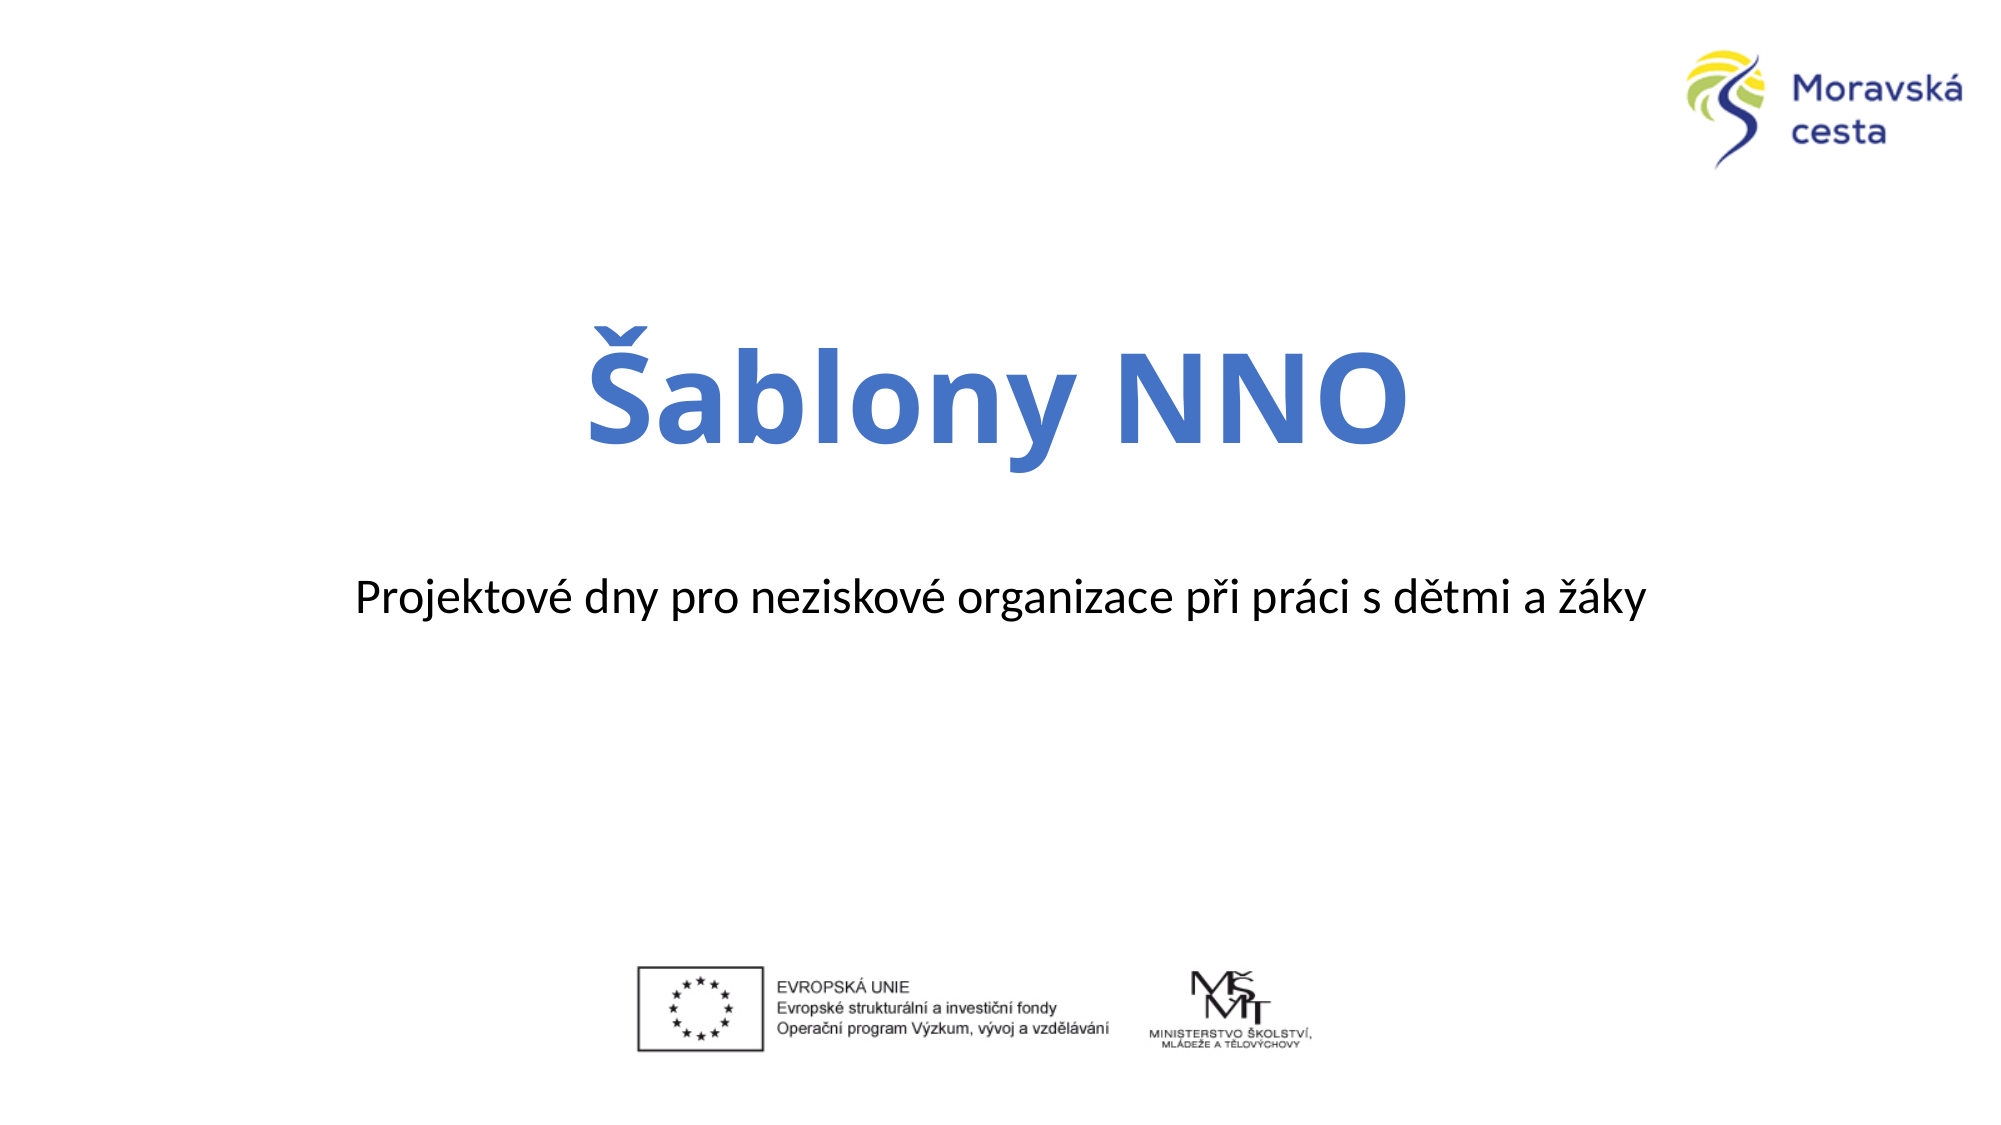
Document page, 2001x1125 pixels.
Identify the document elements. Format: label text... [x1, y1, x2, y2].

text_box Projektové dny pro neziskové organizace při práci s dětmi a žáky [22, 562, 1981, 863]
picture [592, 925, 1349, 1094]
title Šablony NNO [249, 262, 1750, 478]
picture [1654, 12, 1981, 193]
